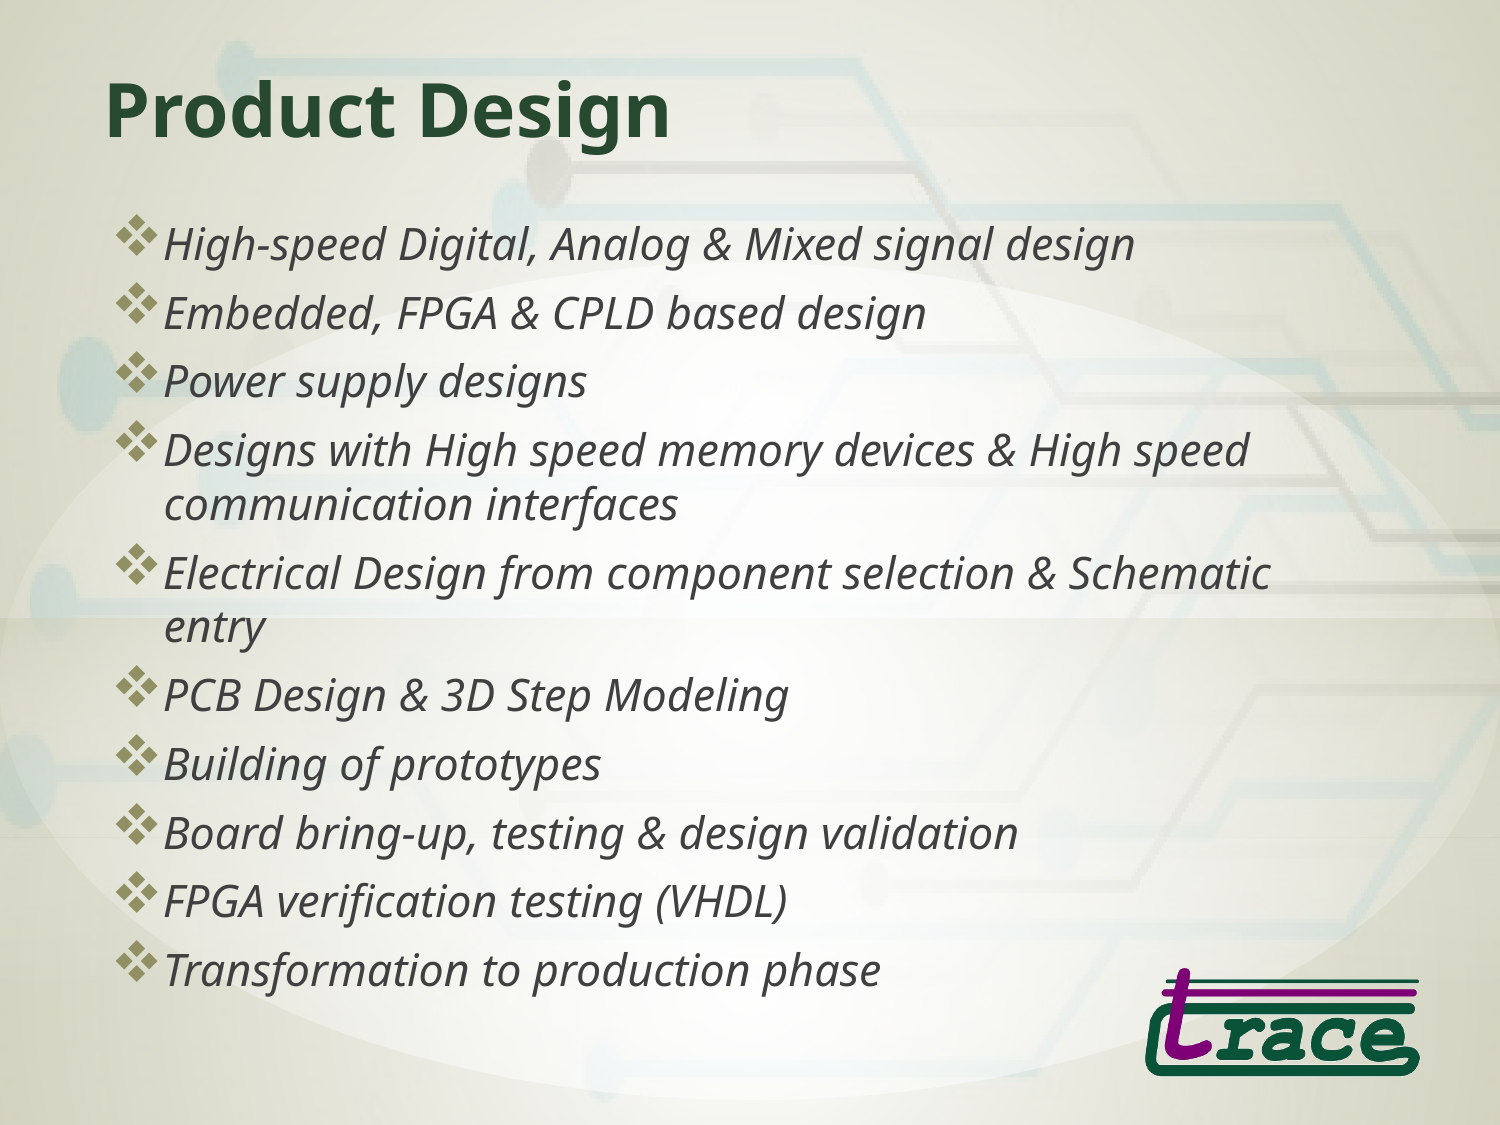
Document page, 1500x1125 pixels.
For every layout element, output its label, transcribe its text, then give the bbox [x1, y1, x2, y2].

title Product Design [88, 54, 1157, 208]
picture [1139, 924, 1423, 1125]
list High-speed Digital, Analog & Mixed signal design Embedded, FPGA & CPLD based design Power supply designs Designs with High speed memory devices & High speed communication interfaces Electrical Design from component selection & Schematic entry PCB Design & 3D Step Modeling Building of prototypes Board bring-up, testing & design validation FPGA verification testing (VHDL) Transformation to production phase [88, 208, 1388, 1012]
